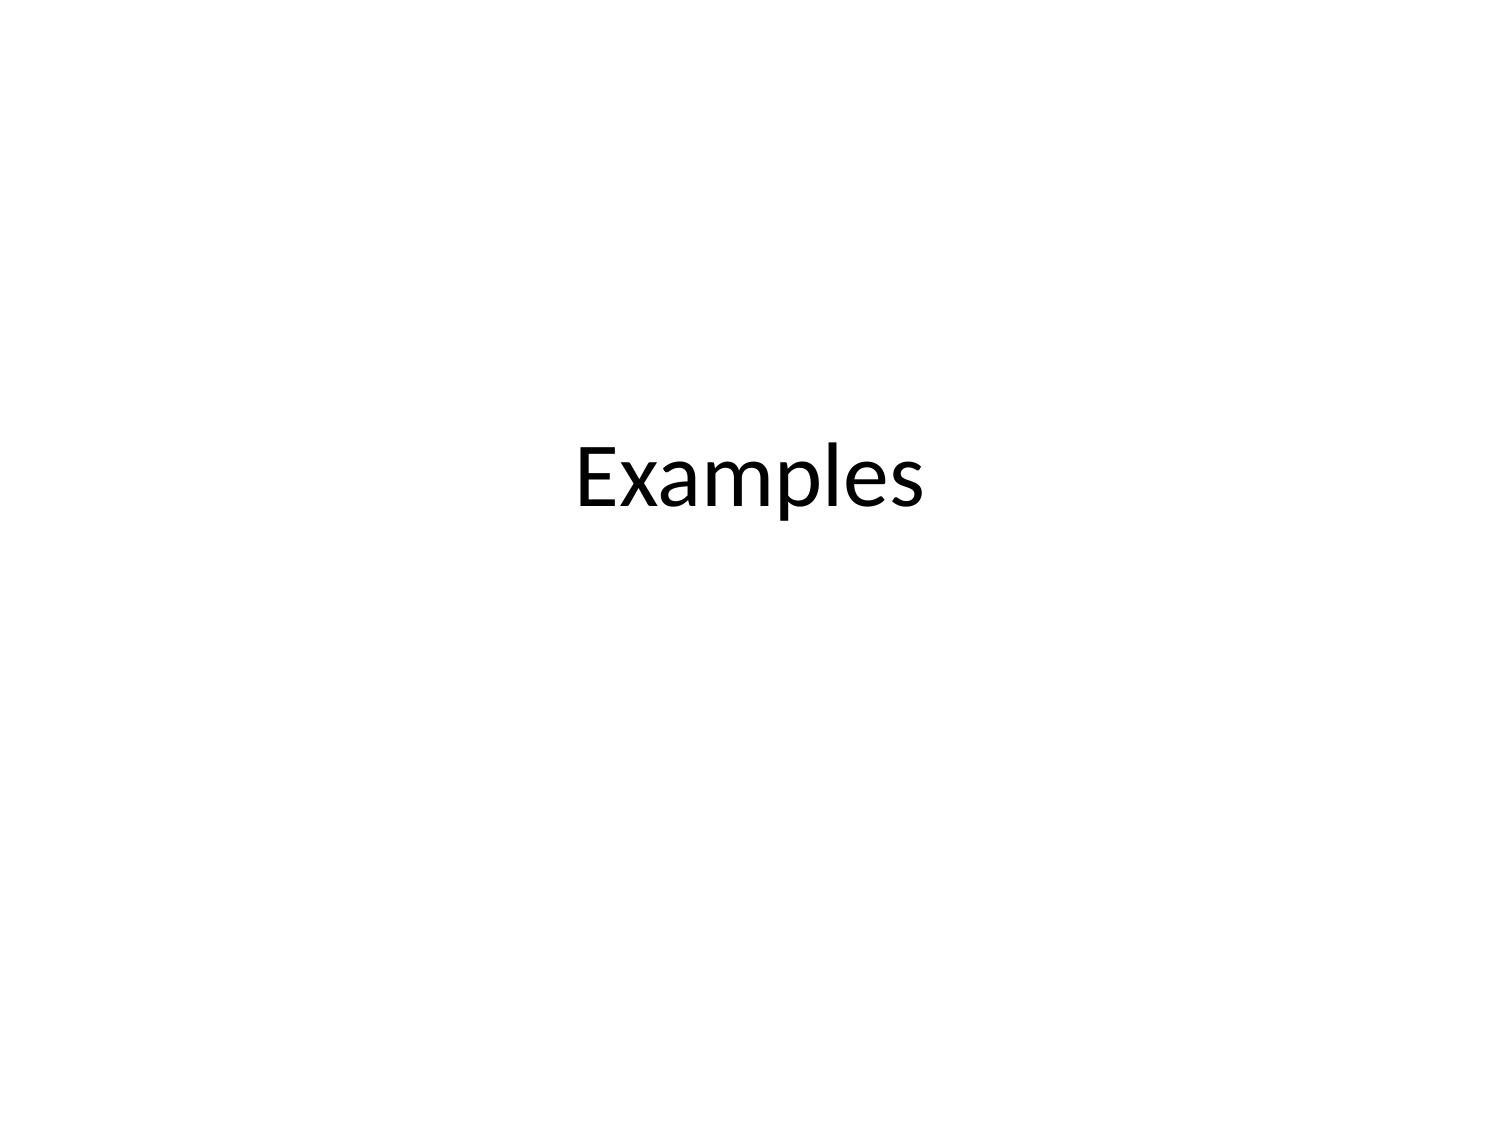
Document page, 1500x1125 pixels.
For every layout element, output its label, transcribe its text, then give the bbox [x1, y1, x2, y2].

title Examples [112, 349, 1388, 591]
